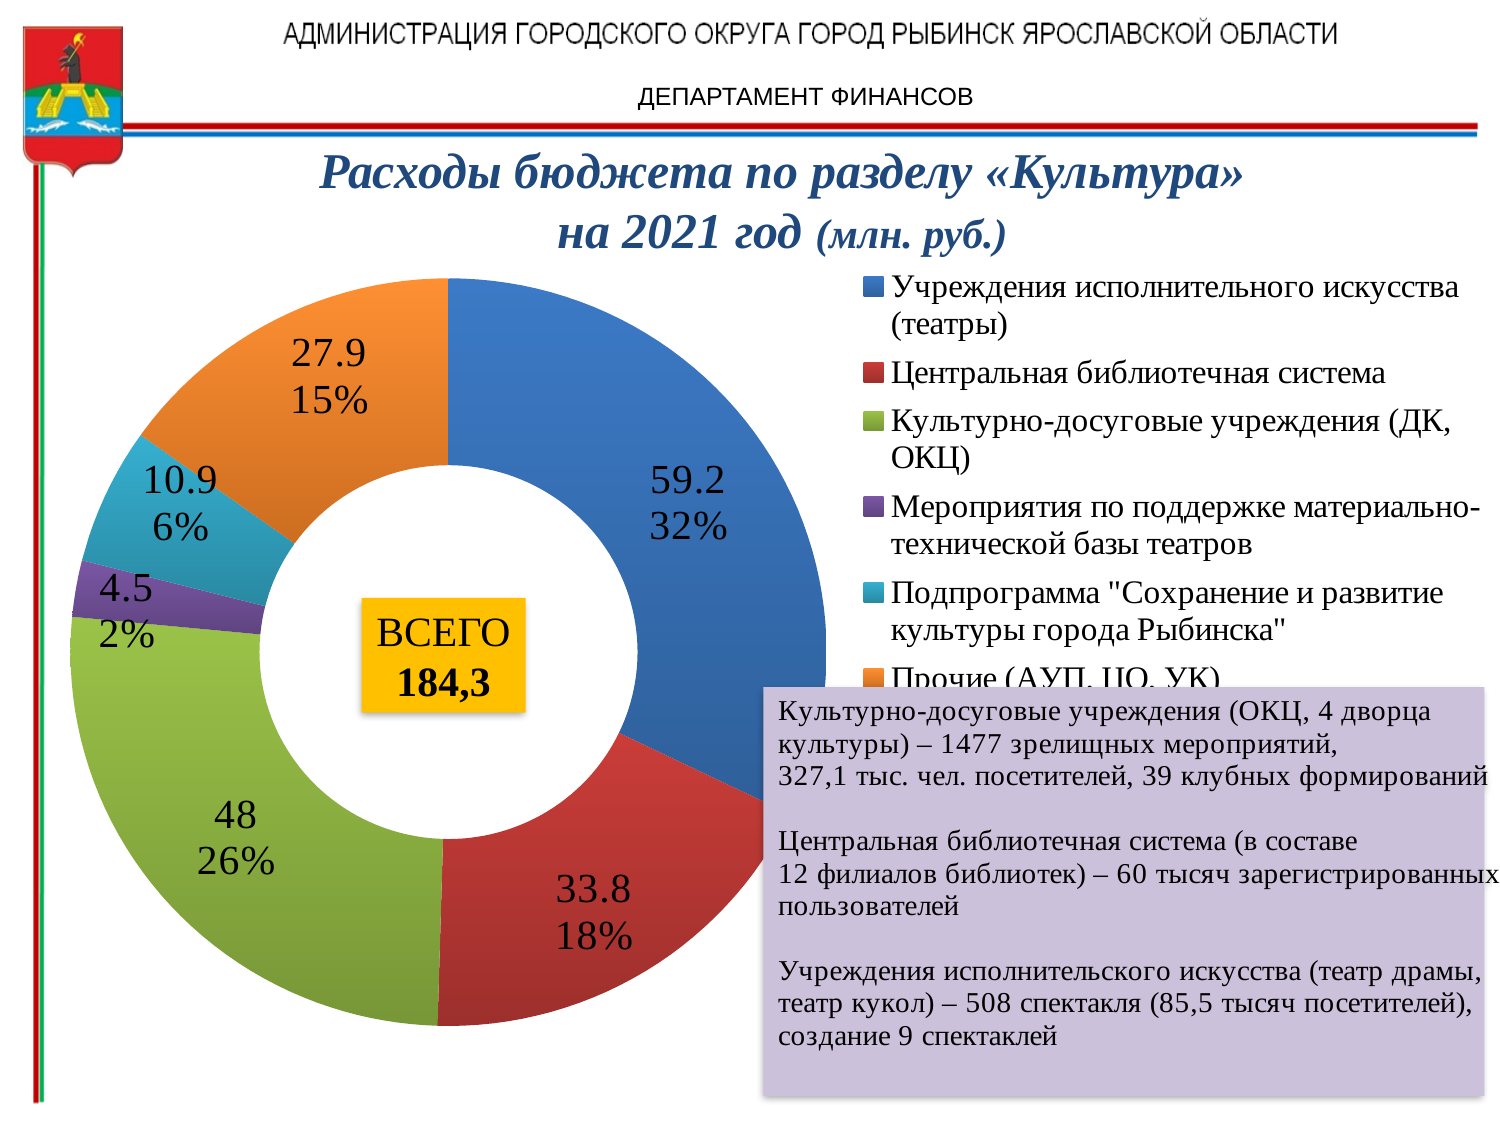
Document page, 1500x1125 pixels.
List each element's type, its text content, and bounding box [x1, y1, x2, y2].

picture [0, 0, 1500, 1125]
text_box Расходы бюджета по разделу «Культура» на 2021 год (млн. руб.) [135, 130, 1442, 230]
text_box ДЕПАРТАМЕНТ ФИНАНСОВ [135, 73, 1484, 118]
chart [48, 231, 1500, 1108]
